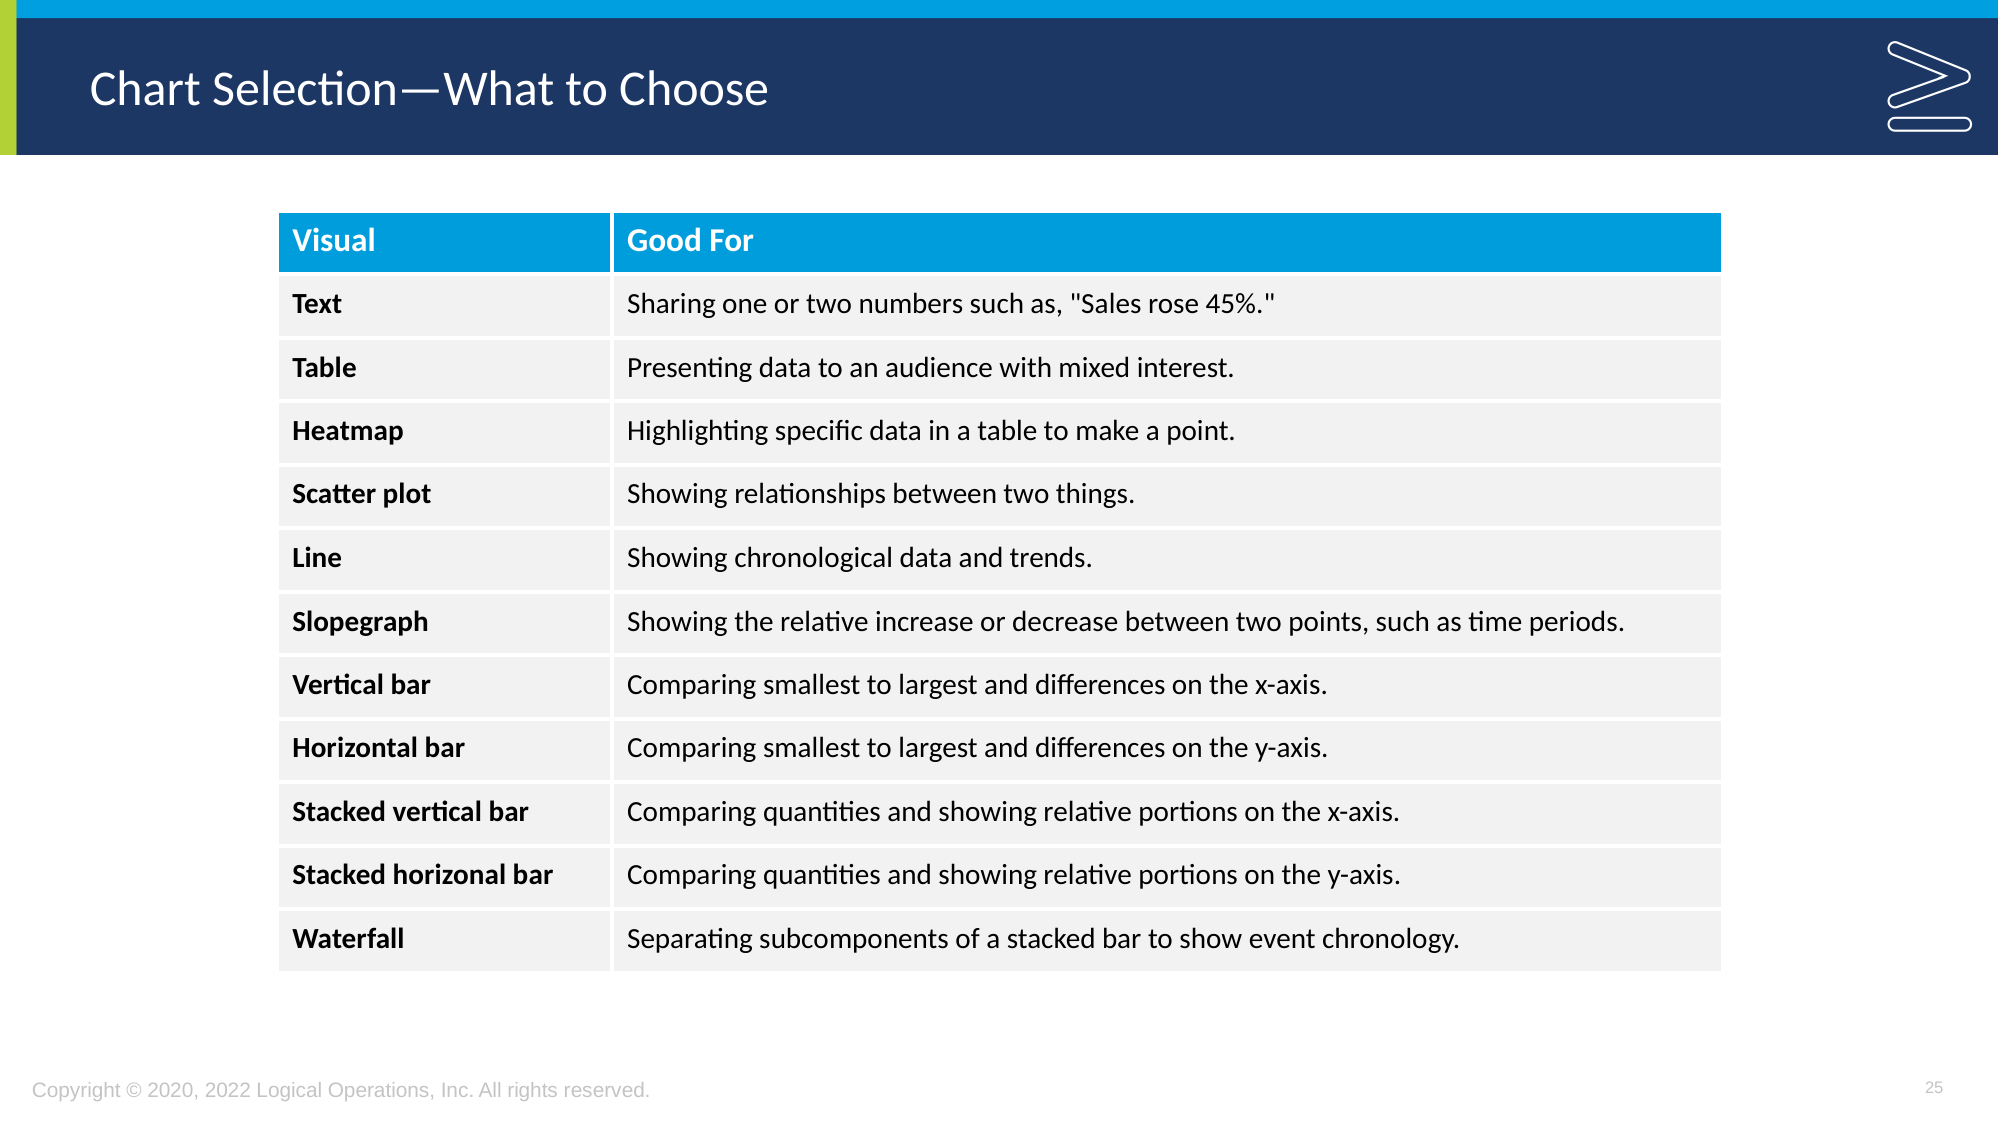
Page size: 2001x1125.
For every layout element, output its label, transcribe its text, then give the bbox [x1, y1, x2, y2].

table_cell Table [279, 340, 610, 399]
table_cell Line [279, 530, 610, 590]
table_cell Comparing quantities and showing relative portions on the x-axis. [614, 784, 1721, 844]
picture [1850, 19, 1998, 155]
table_cell Showing the relative increase or decrease between two points, such as time periods. [614, 594, 1721, 653]
picture [0, 0, 74, 155]
table_cell Comparing smallest to largest and differences on the y-axis. [614, 721, 1721, 780]
table_cell Stacked horizonal bar [279, 848, 610, 907]
title Chart Selection—What to Choose [74, 16, 1850, 155]
table_cell Stacked vertical bar [279, 784, 610, 844]
table_cell Comparing quantities and showing relative portions on the y-axis. [614, 848, 1721, 907]
table_cell Presenting data to an audience with mixed interest. [614, 340, 1721, 399]
table_cell Comparing smallest to largest and differences on the x-axis. [614, 657, 1721, 717]
table_cell Showing chronological data and trends. [614, 530, 1721, 590]
table_cell Separating subcomponents of a stacked bar to show event chronology. [614, 911, 1721, 971]
table_cell Slopegraph [279, 594, 610, 653]
table_cell Highlighting specific data in a table to make a point. [614, 403, 1721, 463]
slide_number 25 [1491, 1057, 1959, 1118]
table_header Good For [614, 213, 1721, 272]
table_cell Sharing one or two numbers such as, "Sales rose 45%." [614, 276, 1721, 336]
table_cell Scatter plot [279, 467, 610, 526]
table_cell Waterfall [279, 911, 610, 971]
table_cell Showing relationships between two things. [614, 467, 1721, 526]
table_header Visual [279, 213, 610, 272]
table_cell Horizontal bar [279, 721, 610, 780]
table_cell Vertical bar [279, 657, 610, 717]
table_cell Text [279, 276, 610, 336]
table_cell Heatmap [279, 403, 610, 463]
